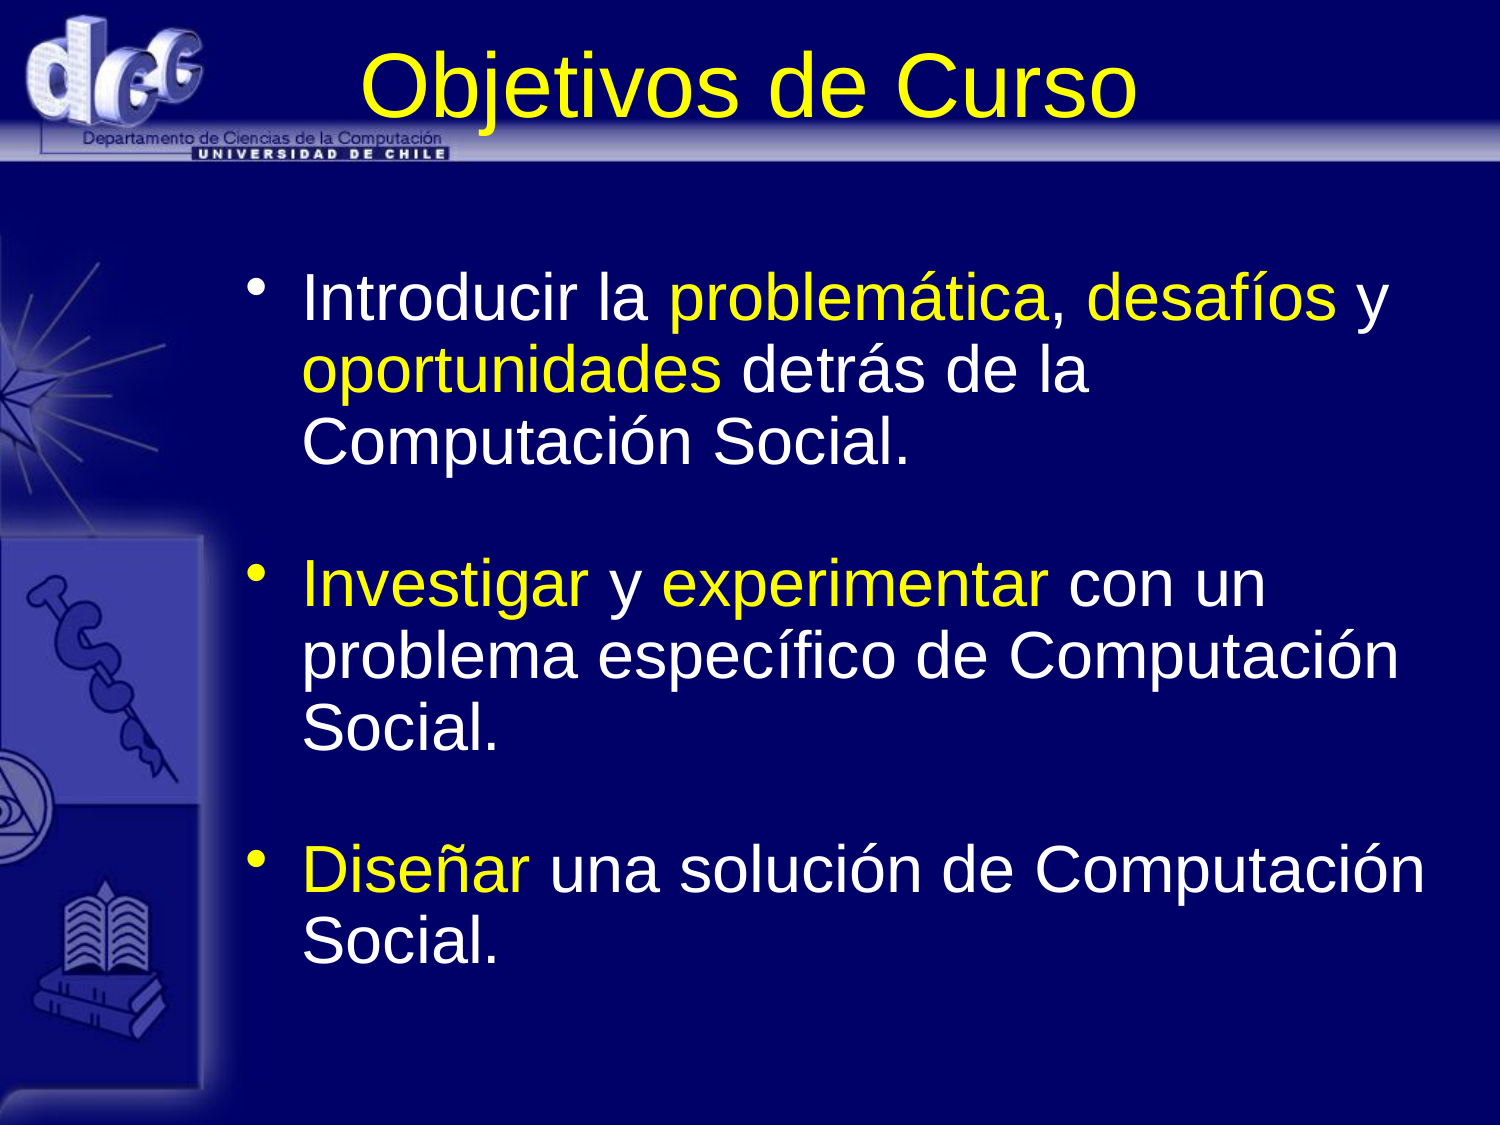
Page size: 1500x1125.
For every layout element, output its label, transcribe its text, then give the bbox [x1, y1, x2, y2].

title Objetivos de Curso [112, 0, 1388, 163]
list Introducir la problemática, desafíos y oportunidades detrás de la Computación Social. Investigar y experimentar con un problema específico de Computación Social. Diseñar una solución de Computación Social. [229, 255, 1477, 1079]
picture [0, 0, 1500, 1125]
